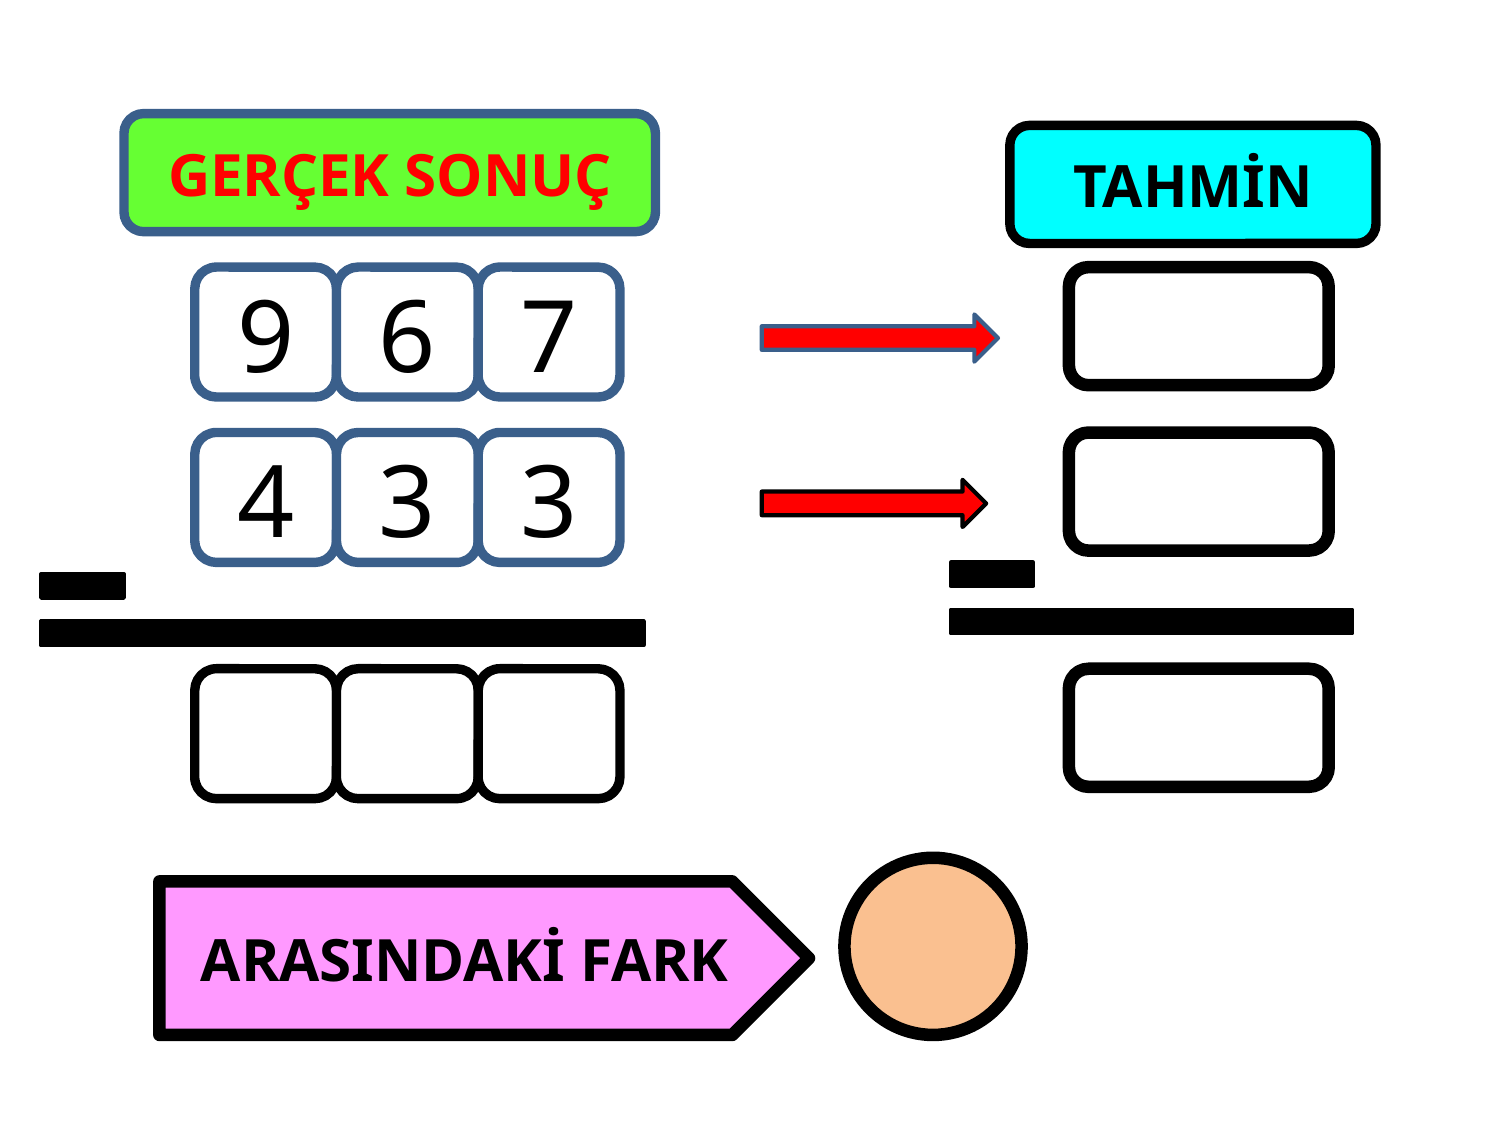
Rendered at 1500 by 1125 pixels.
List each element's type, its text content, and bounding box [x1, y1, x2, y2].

text_box [949, 608, 1354, 635]
text_box [334, 666, 478, 801]
text_box [39, 619, 610, 647]
text_box GERÇEK SONUÇ [121, 111, 658, 234]
text_box 3 [476, 430, 623, 565]
text_box [1066, 430, 1331, 553]
text_box [476, 666, 623, 801]
text_box 4 [192, 430, 336, 565]
text_box [759, 312, 1001, 364]
text_box ARASINDAKİ FARK [157, 879, 812, 1038]
text_box [759, 477, 989, 529]
text_box [1066, 265, 1331, 388]
text_box [842, 855, 1024, 1038]
text_box TAHMİN [1007, 123, 1379, 246]
text_box [949, 560, 1035, 588]
text_box [39, 572, 126, 600]
text_box [192, 666, 336, 801]
text_box 6 [334, 264, 478, 400]
text_box 3 [334, 430, 478, 565]
text_box [610, 619, 646, 647]
text_box 9 [192, 264, 336, 400]
text_box 7 [476, 264, 623, 400]
text_box [1066, 666, 1331, 789]
